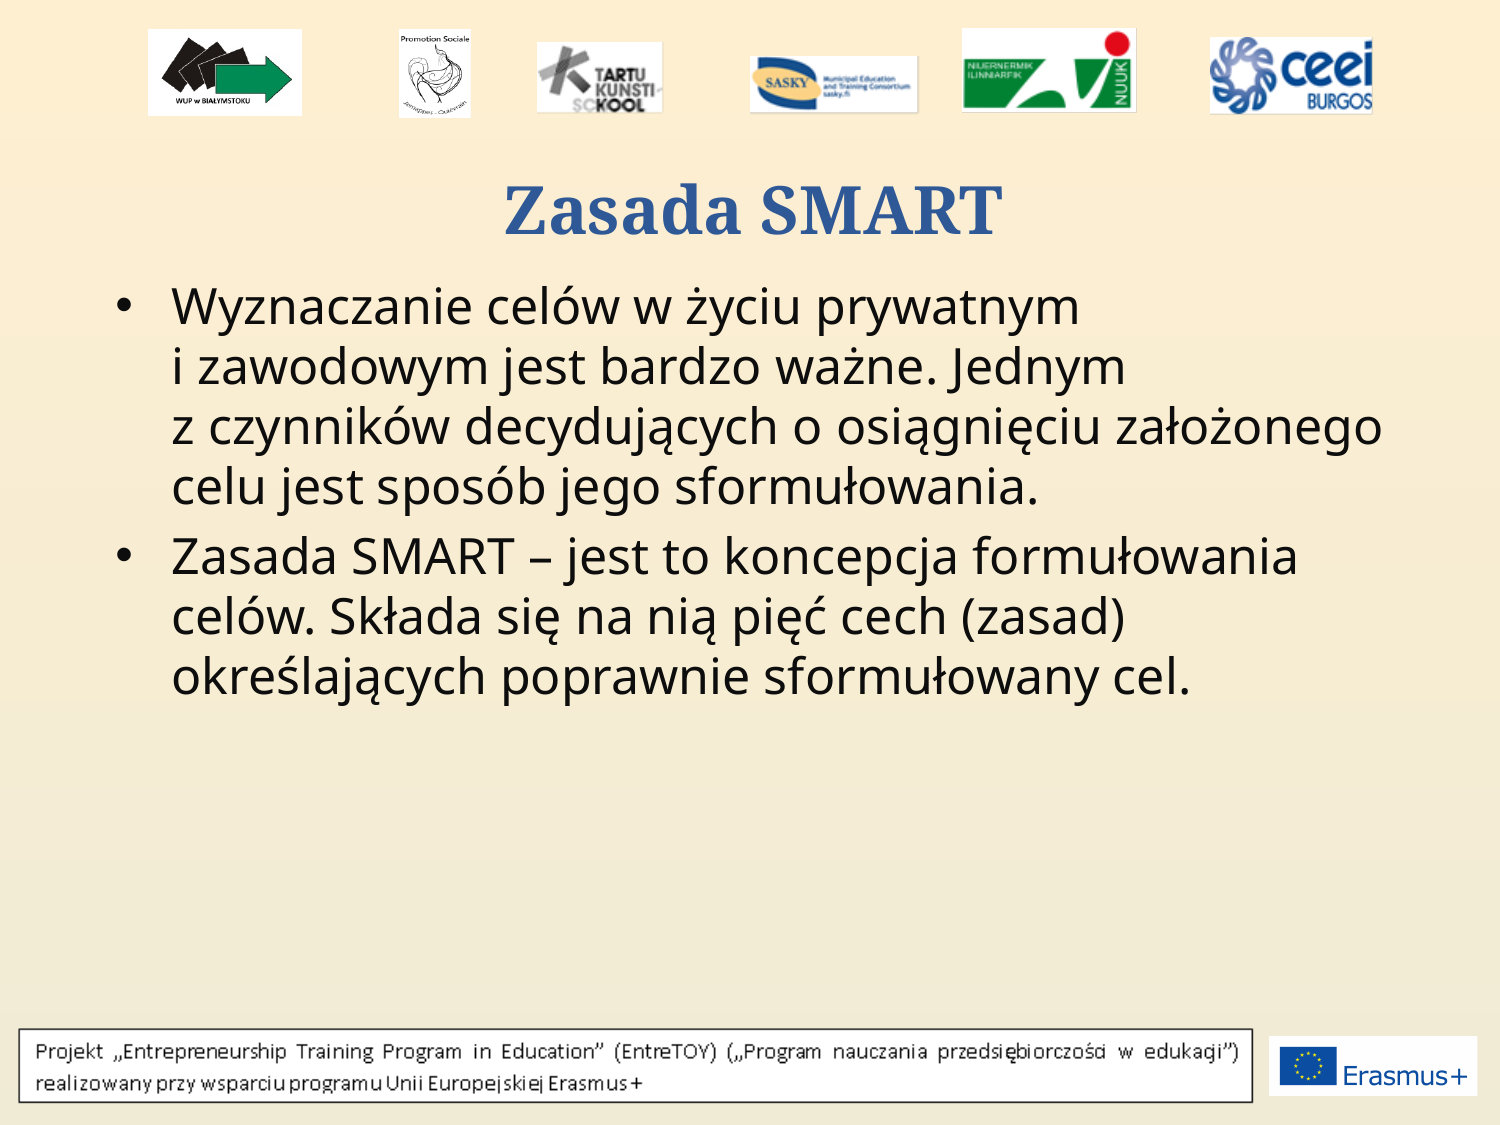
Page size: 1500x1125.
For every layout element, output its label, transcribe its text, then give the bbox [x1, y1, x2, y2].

picture [399, 29, 471, 118]
picture [148, 29, 302, 116]
picture [537, 42, 668, 118]
picture [17, 1027, 1255, 1105]
picture [1210, 37, 1374, 116]
list Wyznaczanie celów w życiu prywatnym i zawodowym jest bardzo ważne. Jednym z czynników decydujących o osiągnięciu założonego celu jest sposób jego sformułowania. Zasada SMART – jest to koncepcja formułowania celów. Składa się na nią pięć cech (zasad) określających poprawnie sformułowany cel. [100, 267, 1425, 1005]
picture [750, 56, 921, 116]
picture [962, 28, 1140, 116]
title Zasada SMART [100, 137, 1424, 256]
